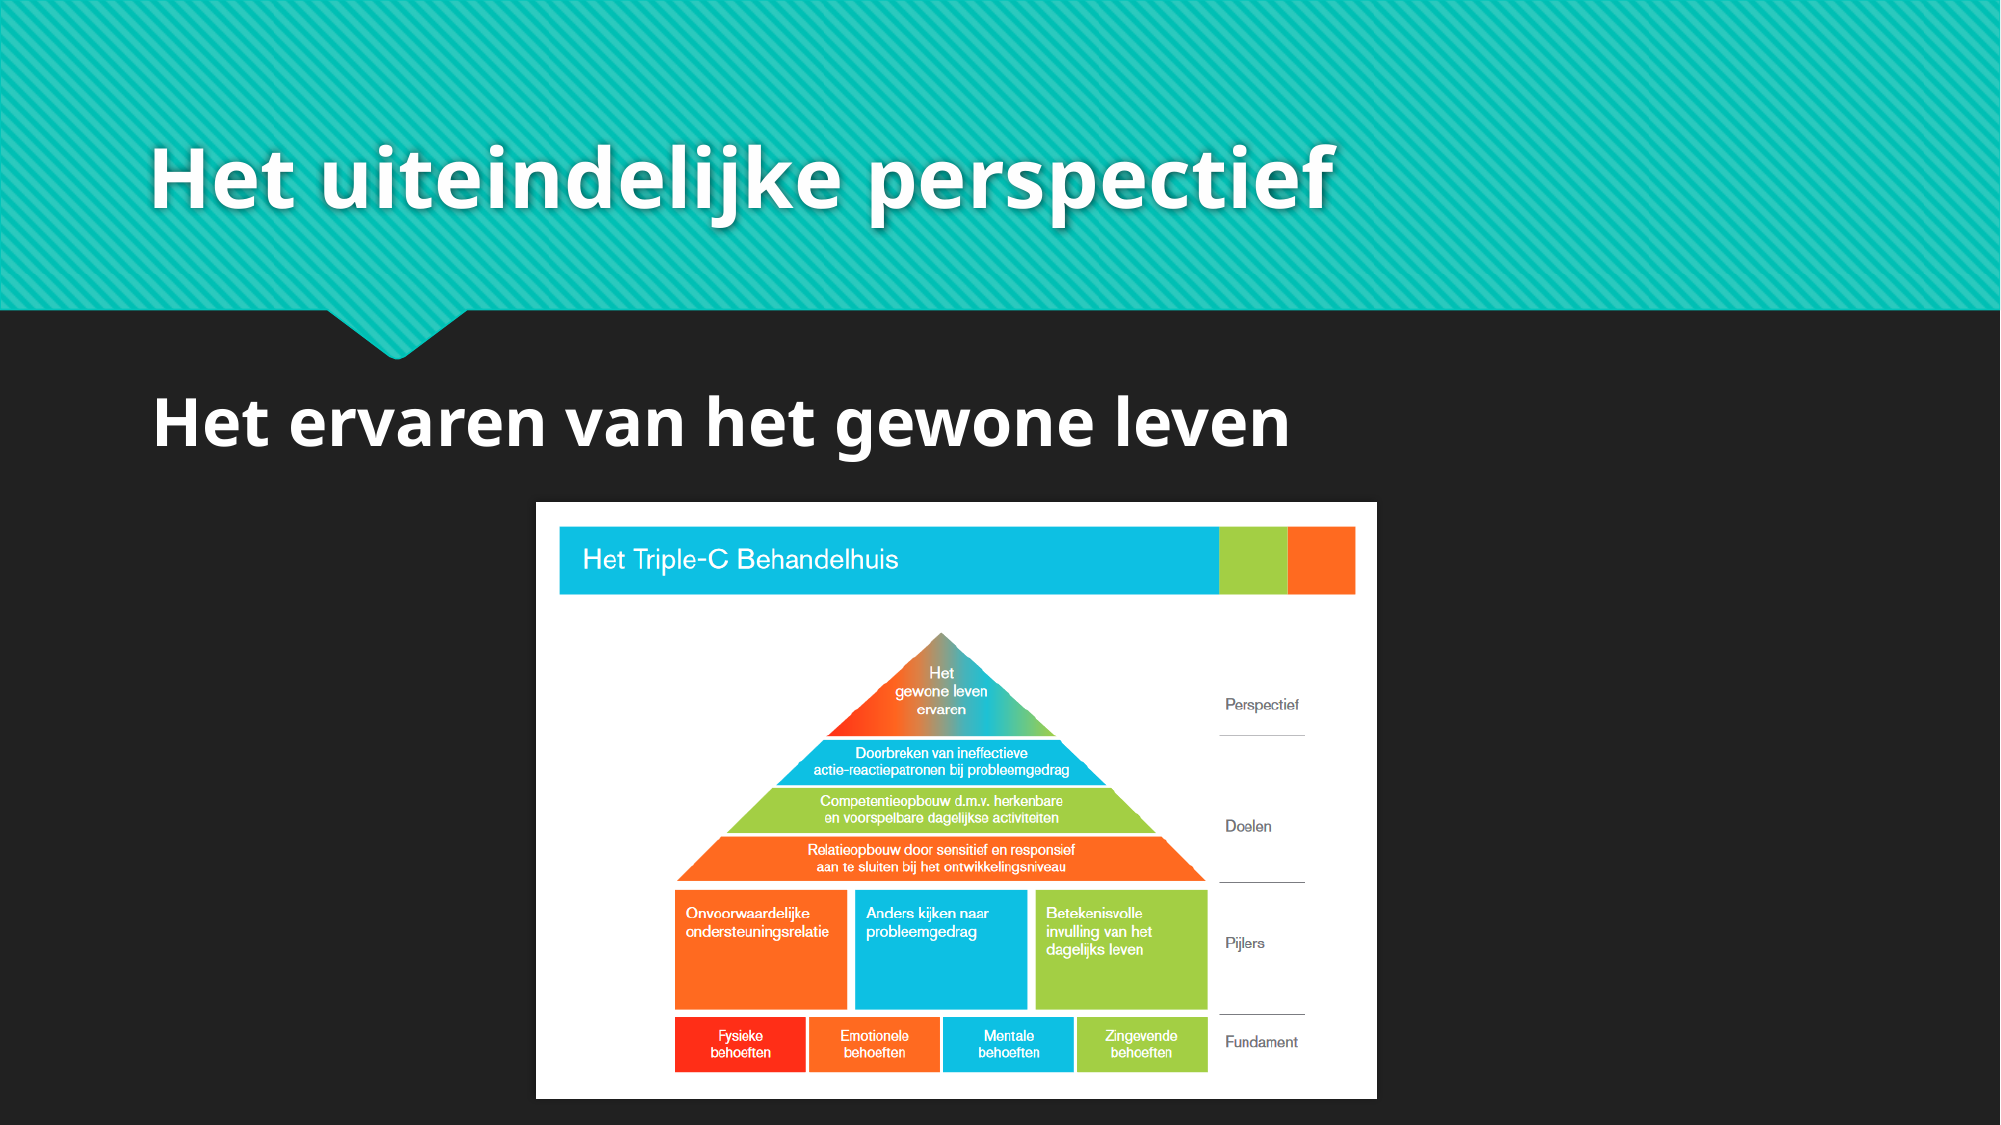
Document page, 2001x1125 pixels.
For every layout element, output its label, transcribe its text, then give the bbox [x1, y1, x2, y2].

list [535, 502, 1377, 1100]
text_box Het ervaren van het gewone leven [136, 372, 1358, 468]
title Het uiteindelijke perspectief [132, 73, 1868, 233]
